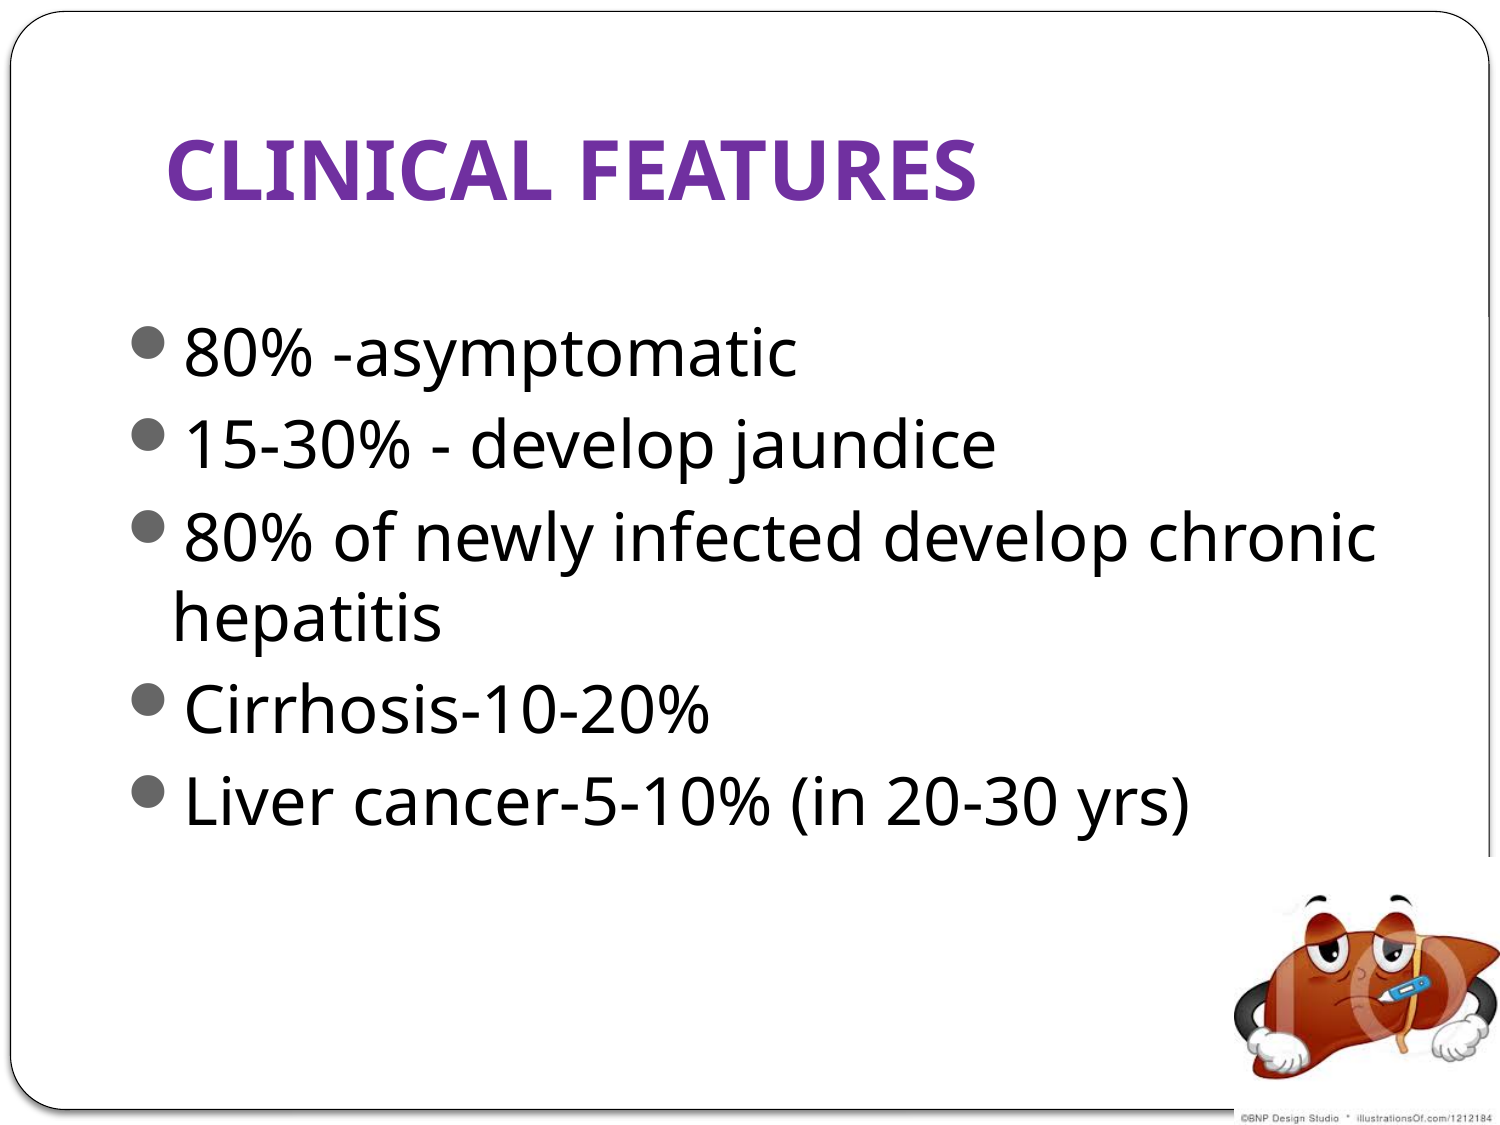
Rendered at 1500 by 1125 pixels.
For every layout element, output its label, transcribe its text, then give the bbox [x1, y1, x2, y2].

title CLINICAL FEATURES [150, 45, 1425, 233]
list 80% -asymptomatic 15-30% - develop jaundice 80% of newly infected develop chronic hepatitis Cirrhosis-10-20% Liver cancer-5-10% (in 20-30 yrs) [112, 302, 1425, 988]
picture [1234, 857, 1500, 1125]
